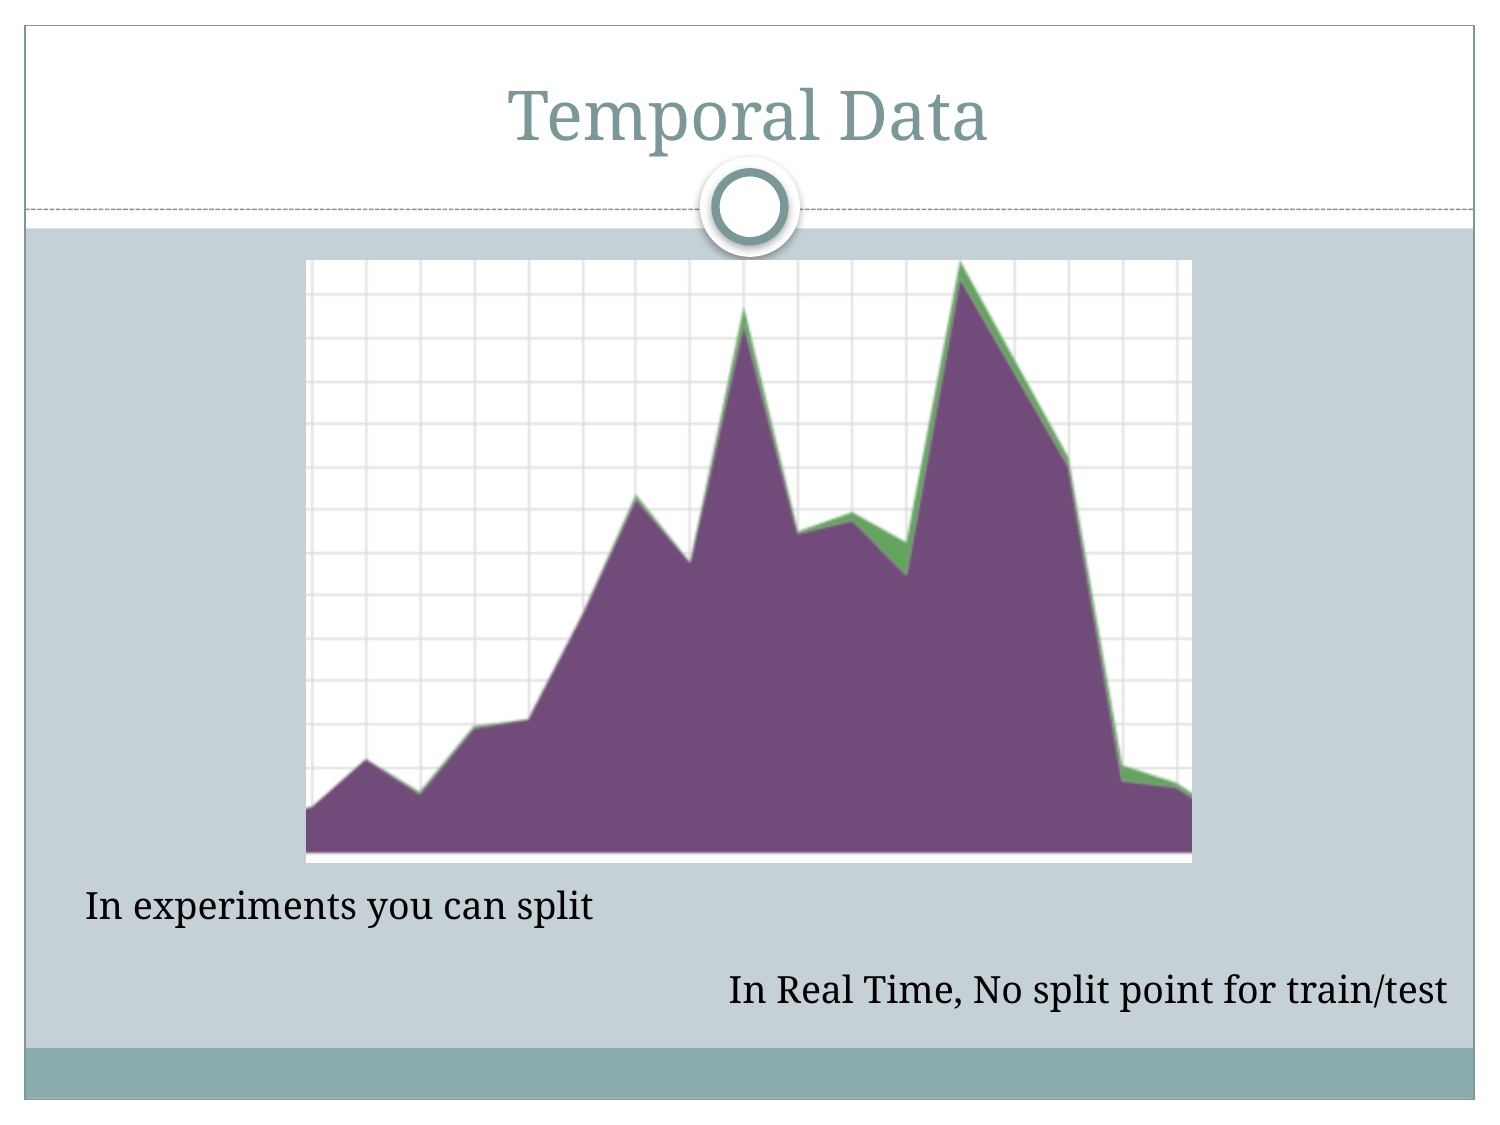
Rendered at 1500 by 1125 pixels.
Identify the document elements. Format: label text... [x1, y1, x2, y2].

text_box In experiments you can split [70, 874, 609, 935]
picture [305, 260, 1192, 863]
title Temporal Data [49, 37, 1450, 162]
text_box In Real Time, No split point for train/test [713, 958, 1464, 1018]
